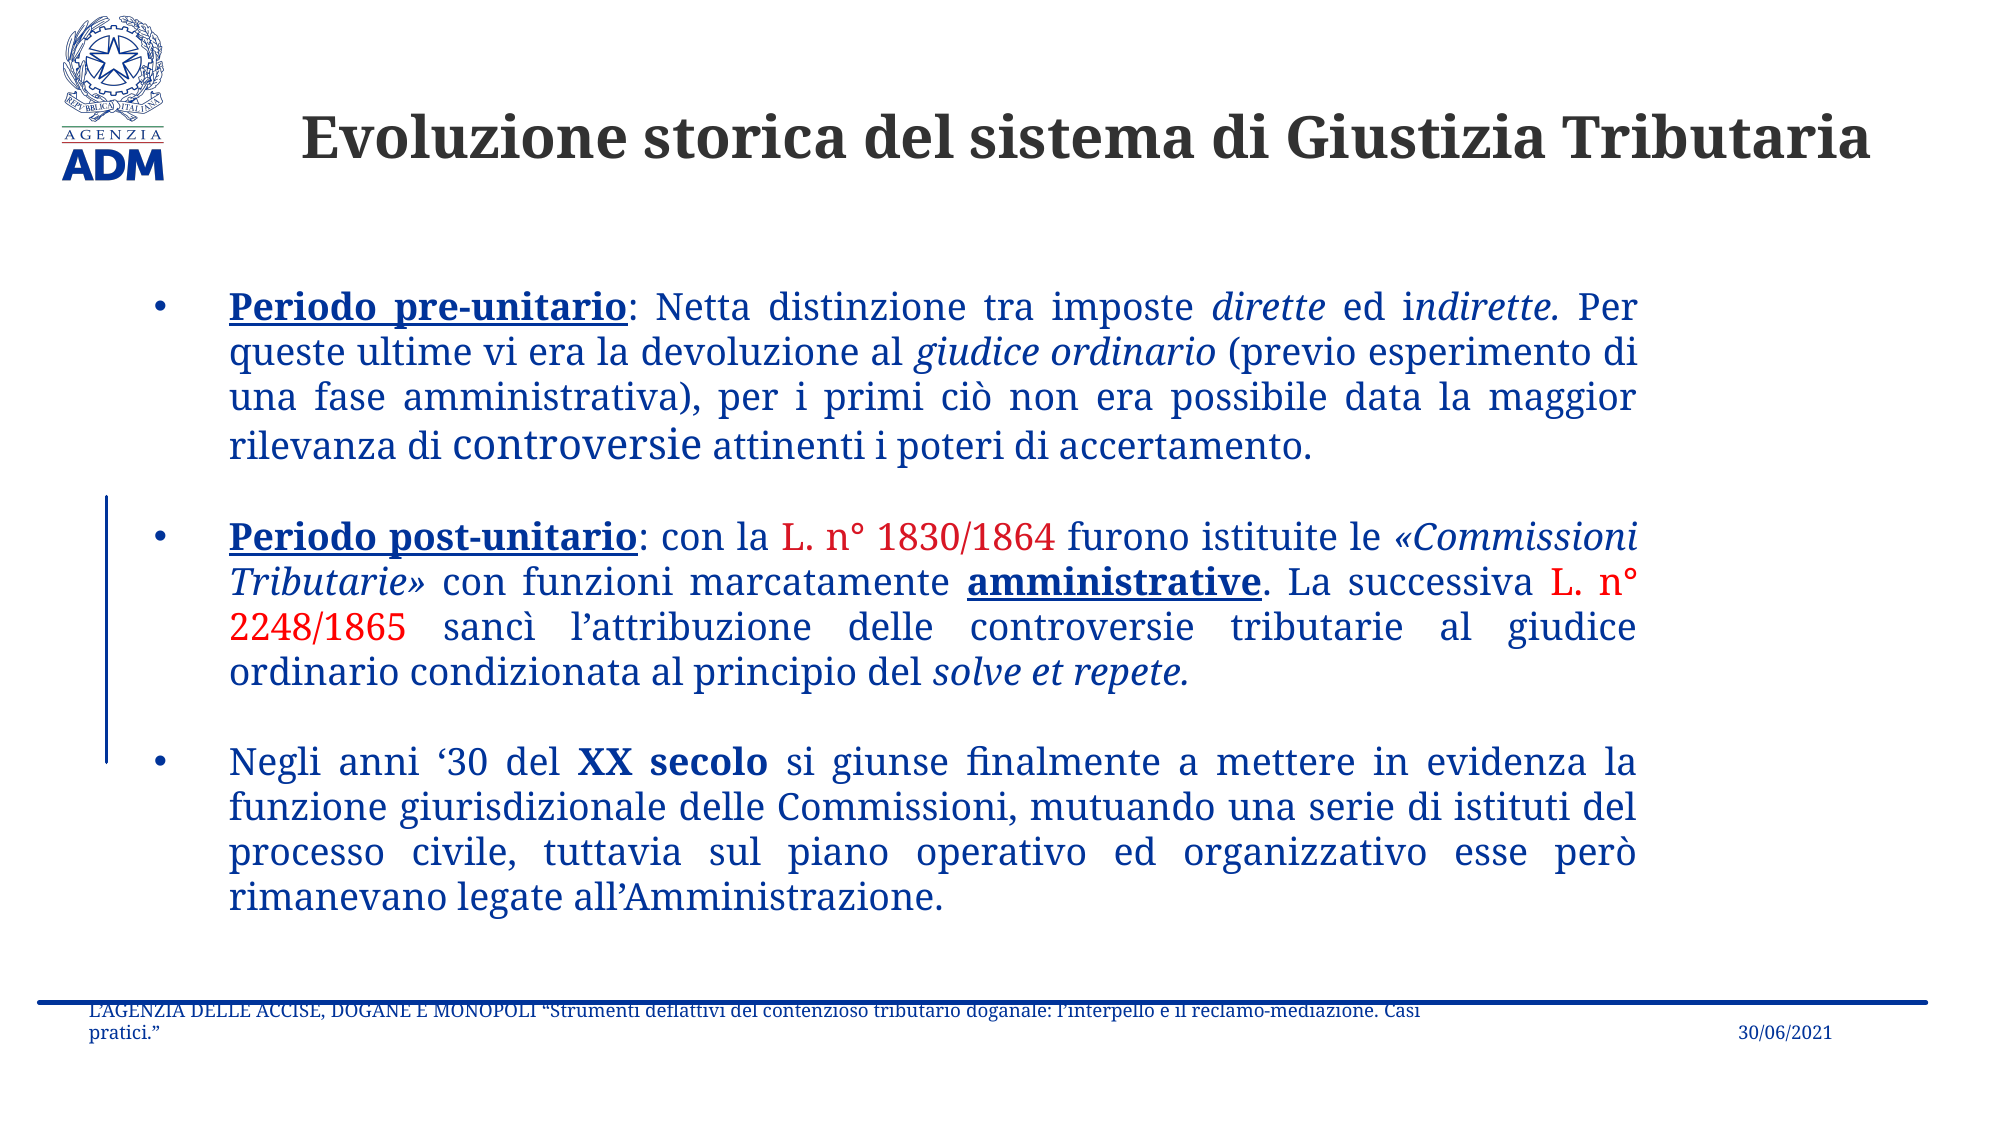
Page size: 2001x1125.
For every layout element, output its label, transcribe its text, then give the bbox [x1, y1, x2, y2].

text_box Evoluzione storica del sistema di Giustizia Tributaria [207, 92, 1968, 178]
text_box Periodo pre-unitario: Netta distinzione tra imposte dirette ed indirette. Per queste ultime vi era la devoluzione al giudice ordinario (previo esperimento di una fase amministrativa), per i primi ciò non era possibile data la maggior rilevanza di controversie attinenti i poteri di accertamento. Periodo post-unitario: con la L. n° 1830/1864 furono istituite le «Commissioni Tributarie» con funzioni marcatamente amministrative. La successiva L. n° 2248/1865 sancì l’attribuzione delle controversie tributarie al giudice ordinario condizionata al principio del solve et repete. Negli anni ‘30 del XX secolo si giunse finalmente a mettere in evidenza la funzione giurisdizionale delle Commissioni, mutuando una serie di istituti del processo civile, tuttavia sul piano operativo ed organizzativo esse però rimanevano legate all’Amministrazione. [139, 275, 1654, 926]
footer L’AGENZIA DELLE ACCISE, DOGANE E MONOPOLI “Strumenti deflattivi del contenzioso tributario doganale: l’interpello e il reclamo-mediazione. Casi pratici.” [74, 991, 1493, 1051]
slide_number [1627, 991, 1849, 1051]
picture [44, 0, 183, 201]
